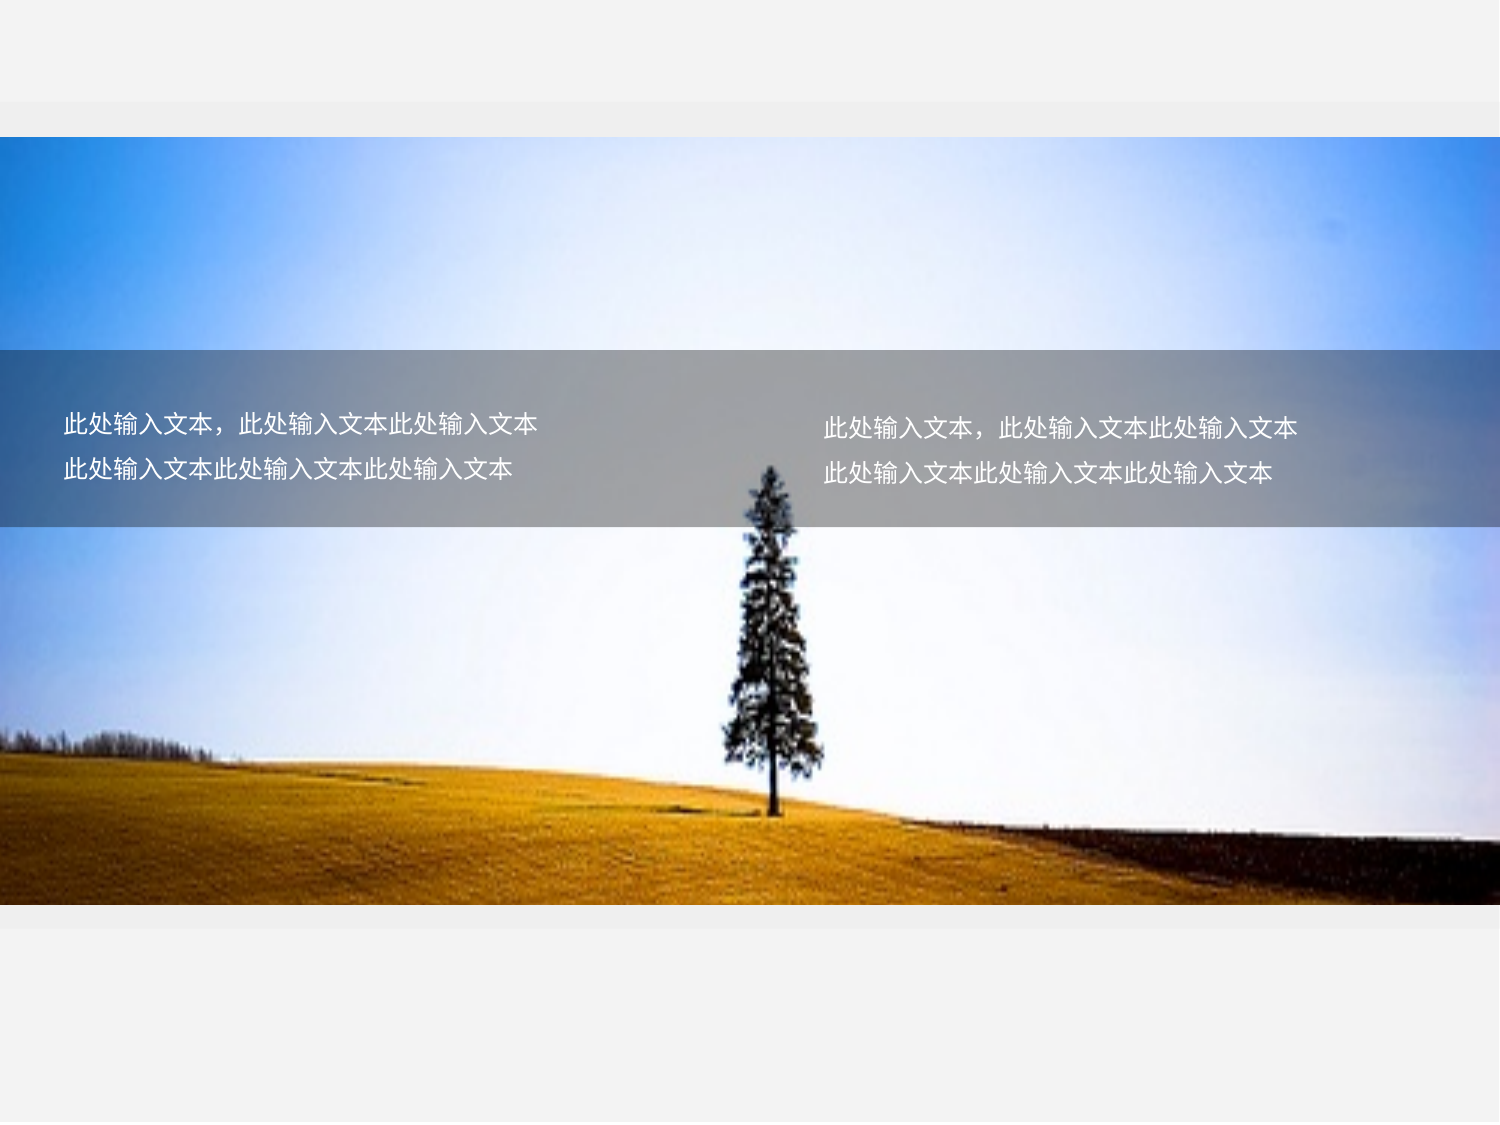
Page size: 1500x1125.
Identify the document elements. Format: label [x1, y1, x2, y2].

picture [0, 136, 1500, 906]
